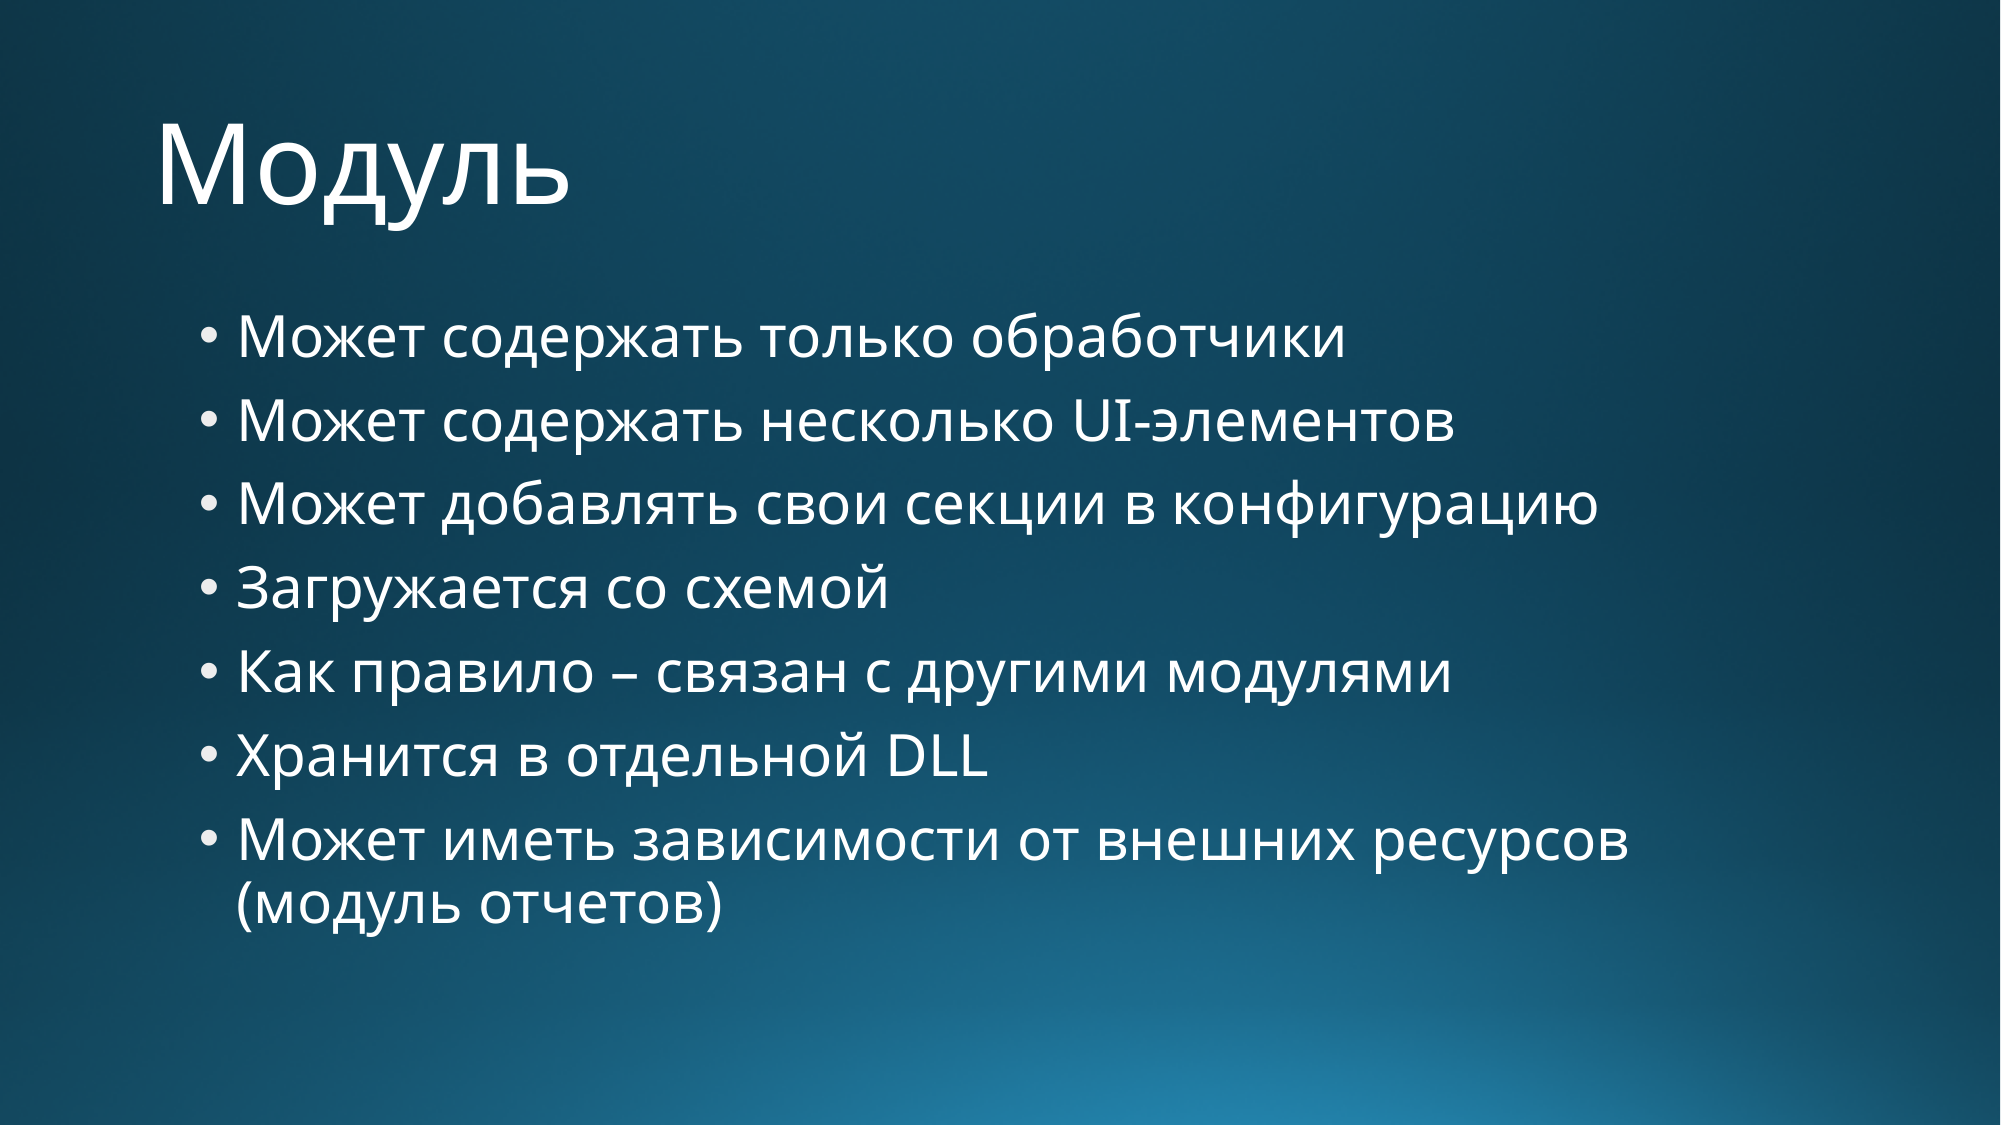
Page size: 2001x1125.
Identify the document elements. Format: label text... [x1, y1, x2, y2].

list Может содержать только обработчики Может содержать несколько UI-элементов Может добавлять свои секции в конфигурацию Загружается со схемой Как правило – связан с другими модулями Хранится в отдельной DLL Может иметь зависимости от внешних ресурсов (модуль отчетов) [183, 299, 1863, 1014]
picture [0, 0, 2001, 1125]
title Модуль [137, 59, 1863, 278]
